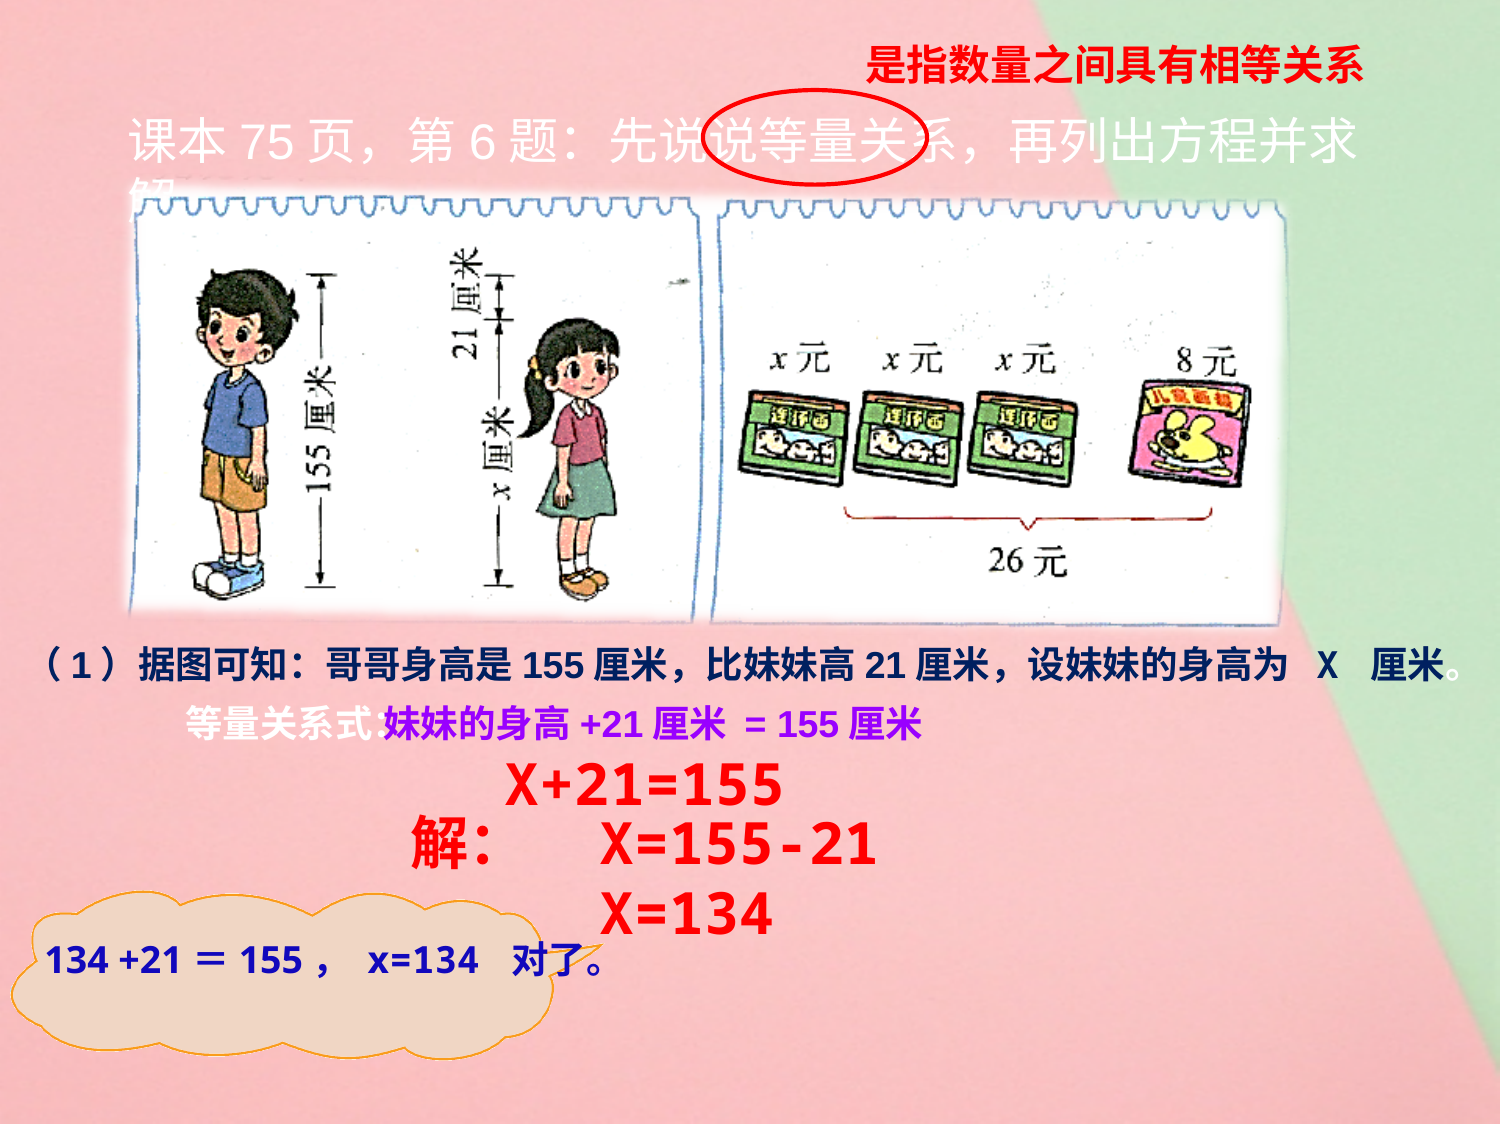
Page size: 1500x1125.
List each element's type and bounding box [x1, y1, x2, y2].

text_box [0, 881, 796, 1064]
picture [0, 0, 1500, 1125]
